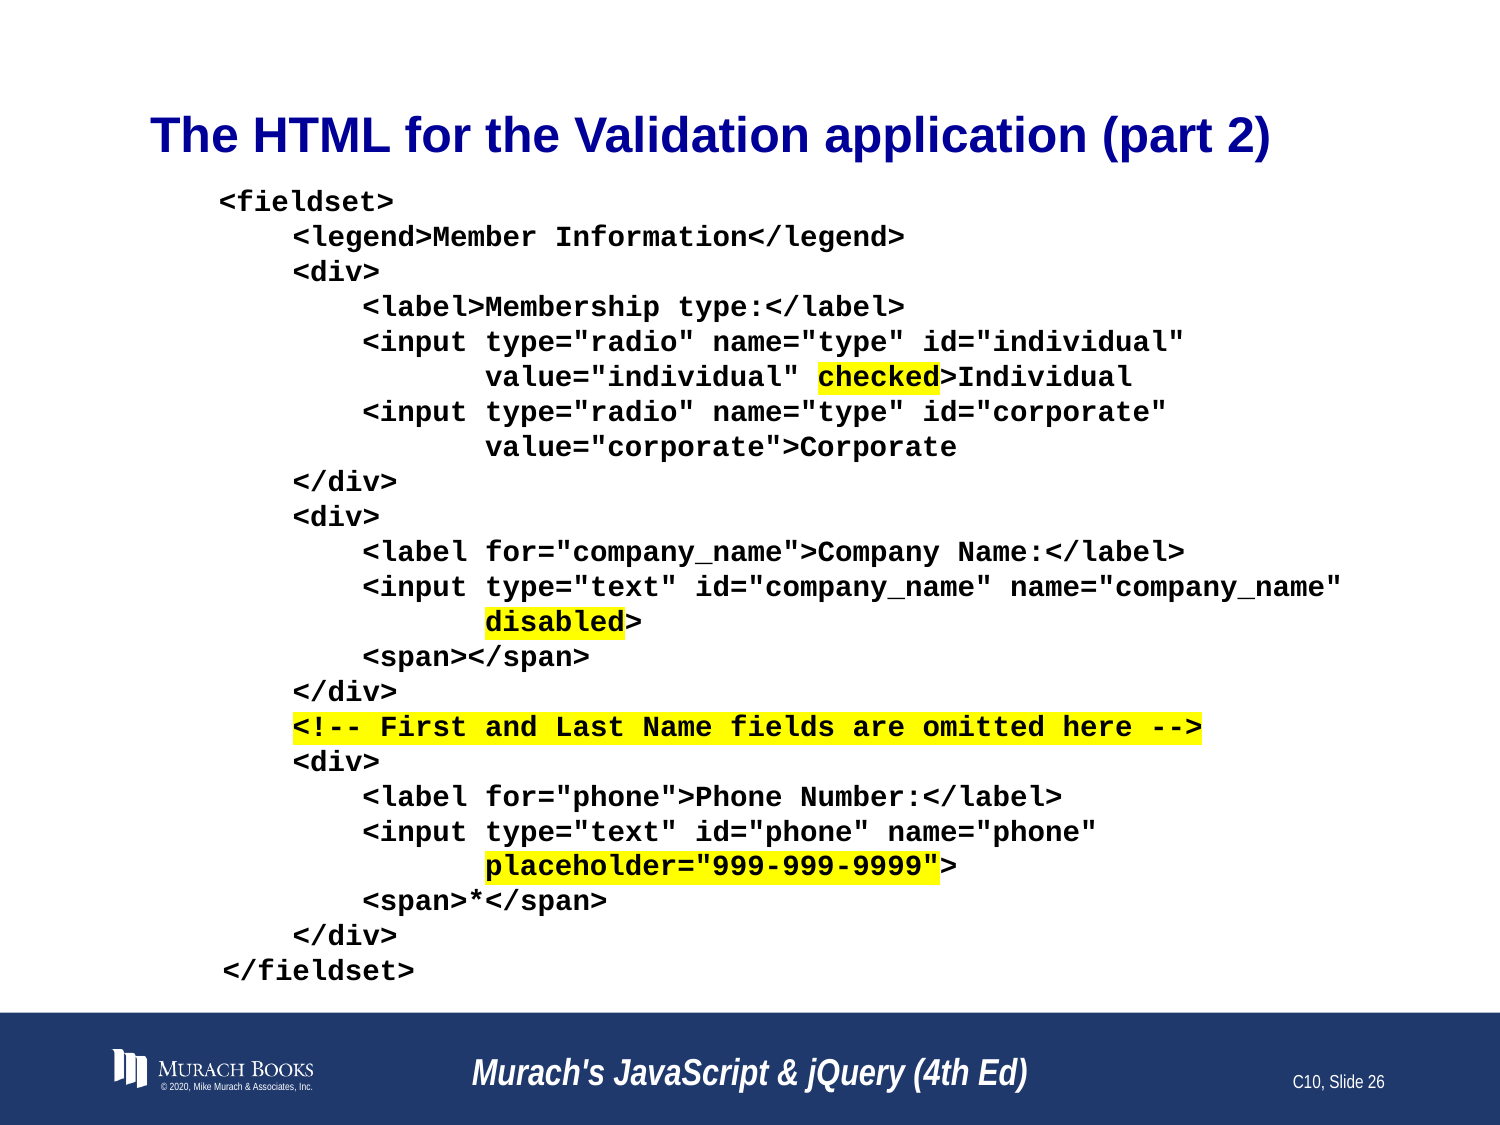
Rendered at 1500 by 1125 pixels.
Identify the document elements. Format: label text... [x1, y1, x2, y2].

footer © 2020, Mike Murach & Associates, Inc. [12, 1025, 463, 1100]
slide_number C10, Slide 26 [1087, 1025, 1400, 1100]
slide_number Murach's JavaScript & jQuery (4th Ed) [463, 1025, 1050, 1100]
title The HTML for the Validation application (part 2) [150, 102, 1350, 164]
list <fieldset> <legend>Member Information</legend> <div> <label>Membership type:</label> <input type="radio" name="type" id="individual" value="individual" checked>Individual <input type="radio" name="type" id="corporate" value="corporate">Corporate </div> <div> <label for="company_name">Company Name:</label> <input type="text" id="company_name" name="company_name" disabled> <span></span> </div> <!-- First and Last Name fields are omitted here --> <div> <label for="phone">Phone Number:</label> <input type="text" id="phone" name="phone" placeholder="999-999-9999"> <span>*</span> </div> </fieldset> [137, 174, 1358, 975]
